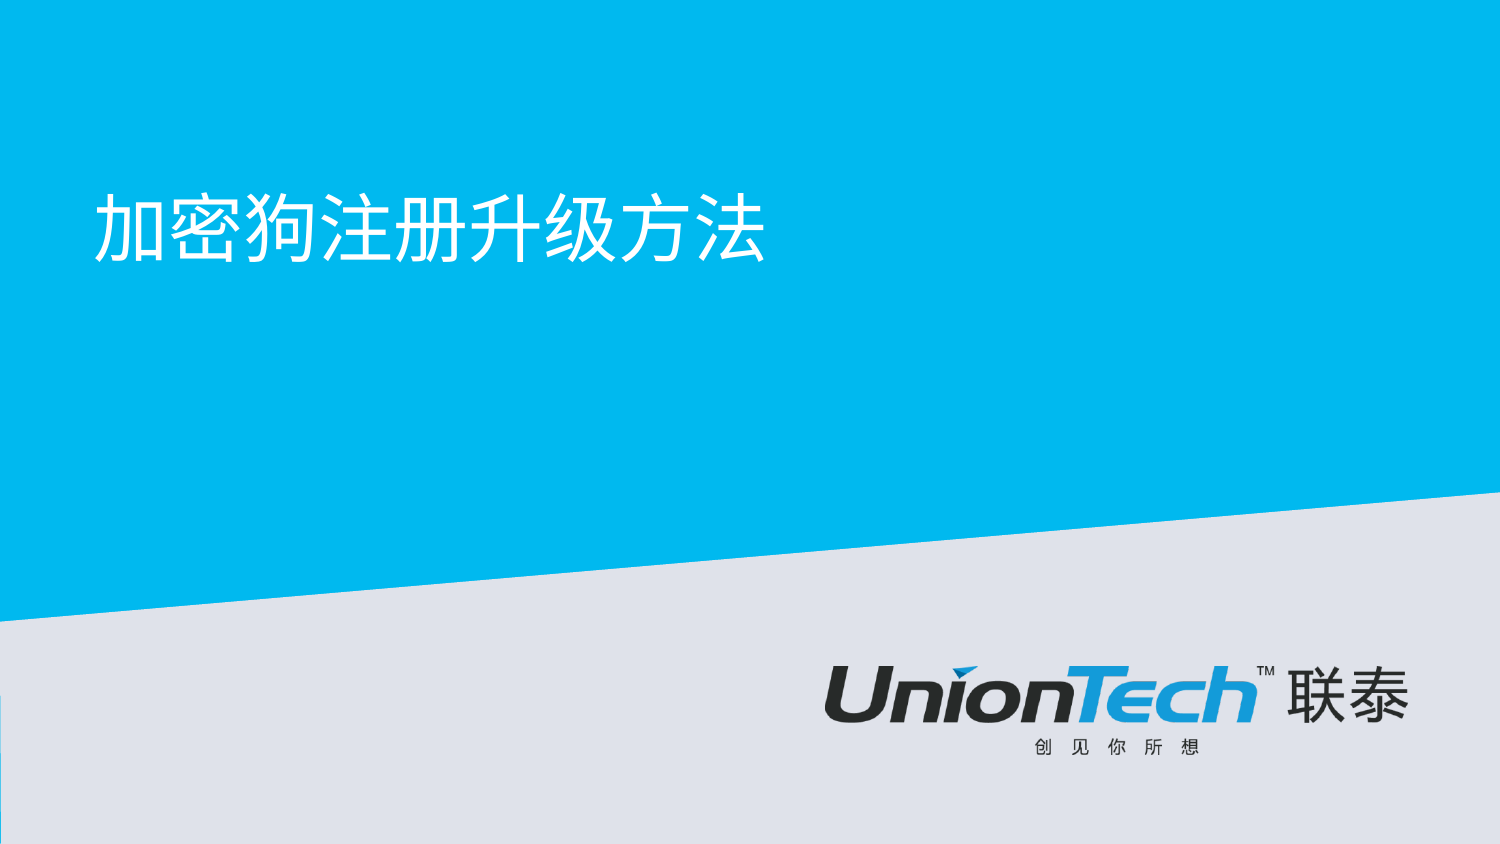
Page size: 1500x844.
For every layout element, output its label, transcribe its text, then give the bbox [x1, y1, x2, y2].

picture [825, 666, 1408, 756]
text_box [0, 0, 1500, 621]
text_box 加密狗注册升级方法 [85, 174, 1308, 315]
text_box [0, 492, 1500, 844]
